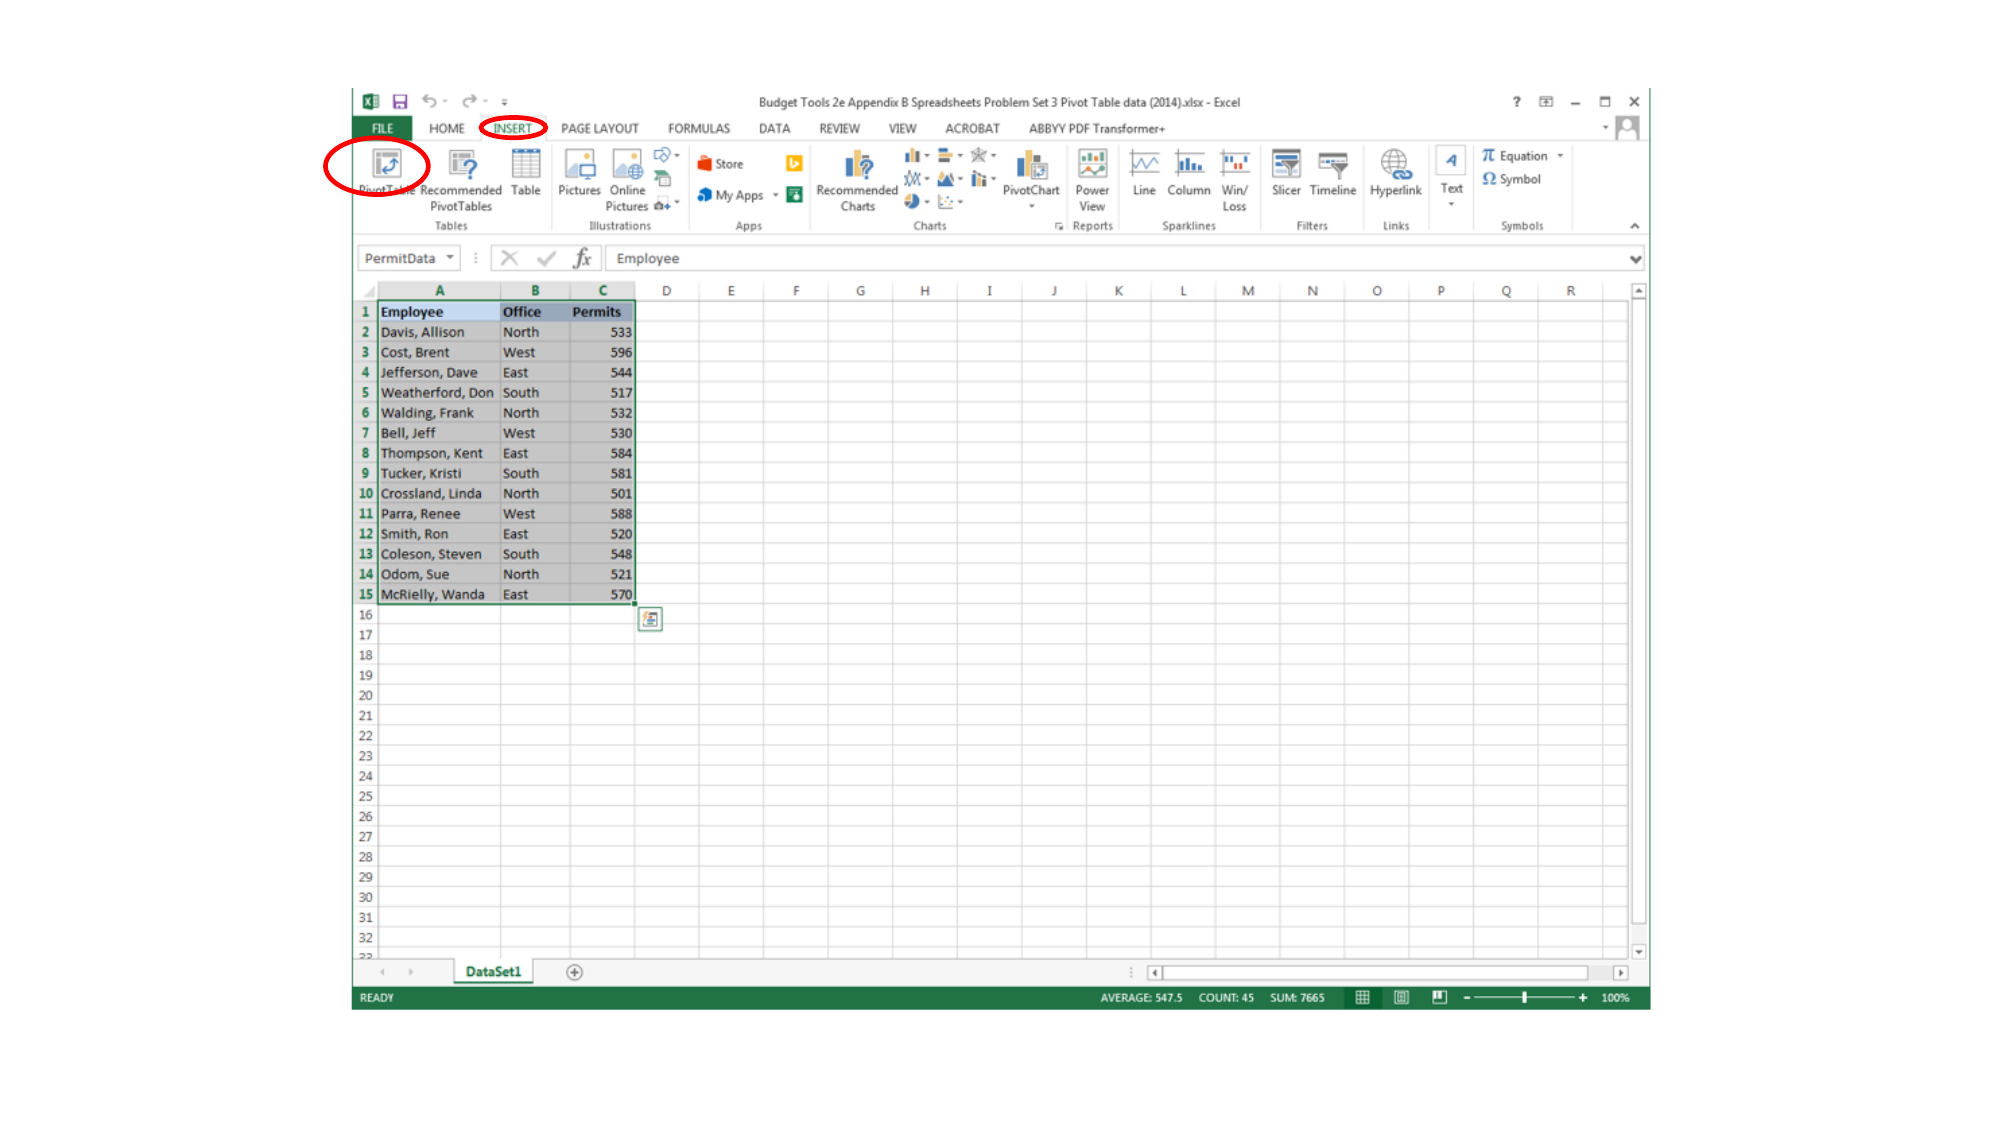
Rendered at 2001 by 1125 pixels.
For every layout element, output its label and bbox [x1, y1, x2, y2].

list [325, 88, 1675, 1014]
